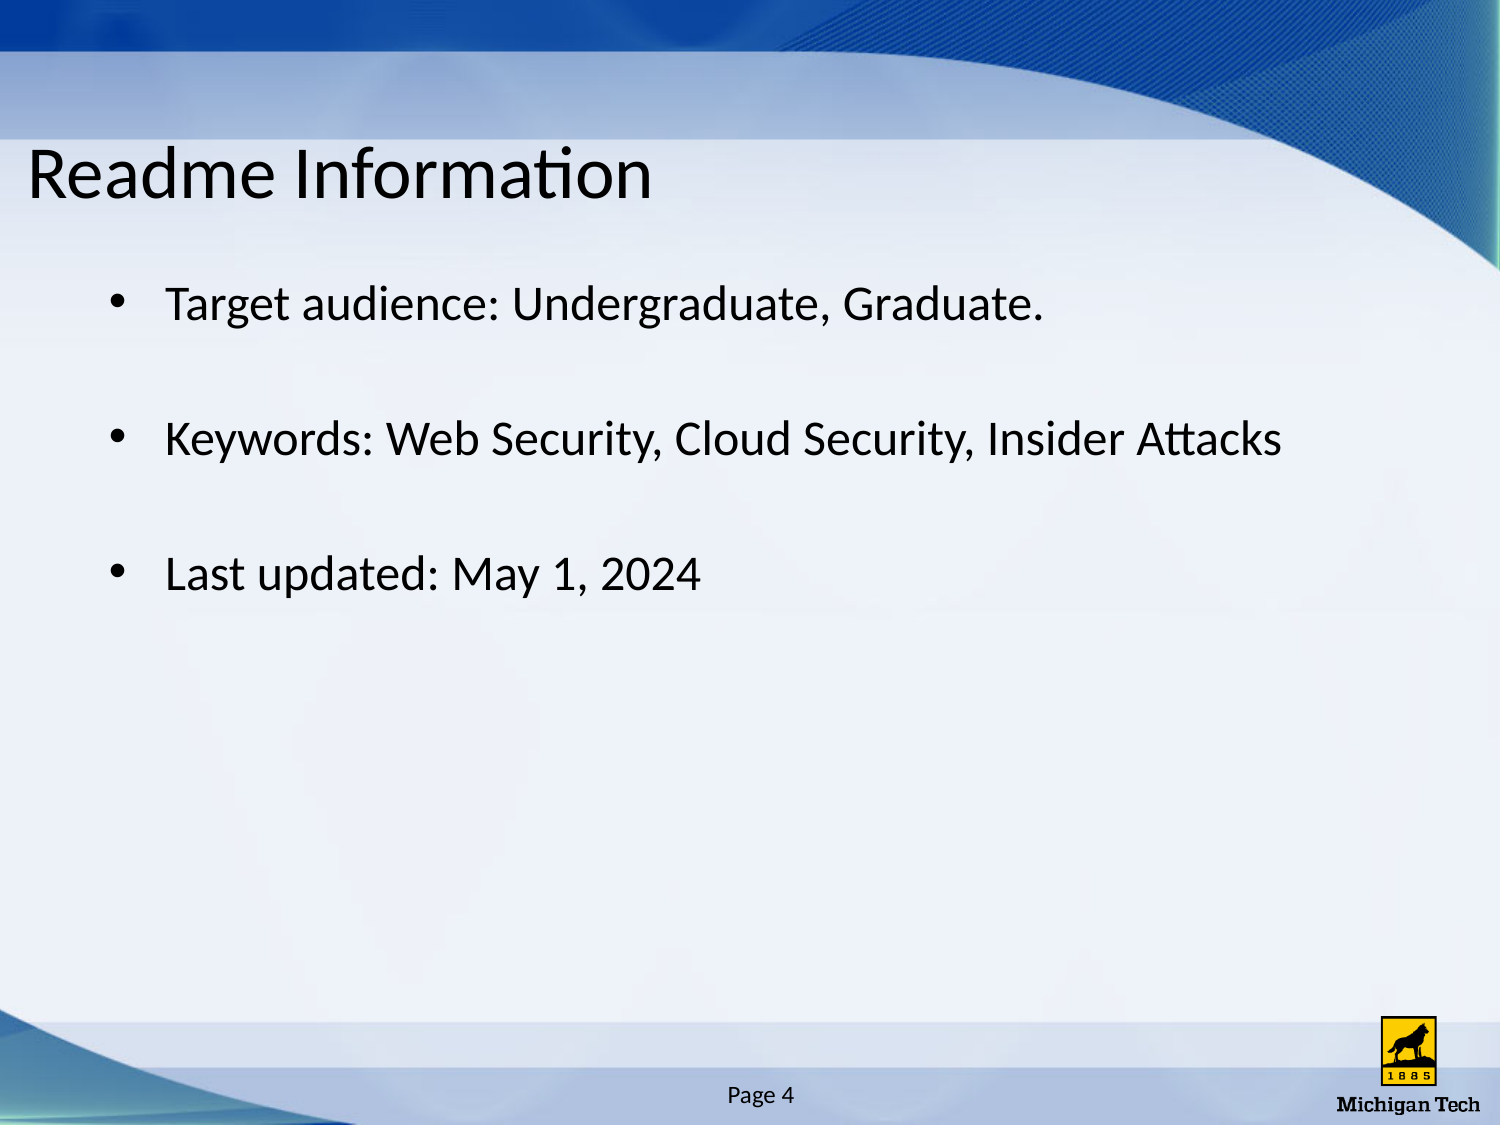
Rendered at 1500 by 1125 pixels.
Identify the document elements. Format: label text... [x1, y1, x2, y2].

picture [0, 0, 1500, 1125]
title Readme Information [12, 75, 1263, 263]
list Target audience: Undergraduate, Graduate. Keywords: Web Security, Cloud Security, Insider Attacks Last updated: May 1, 2024 [75, 262, 1425, 1063]
